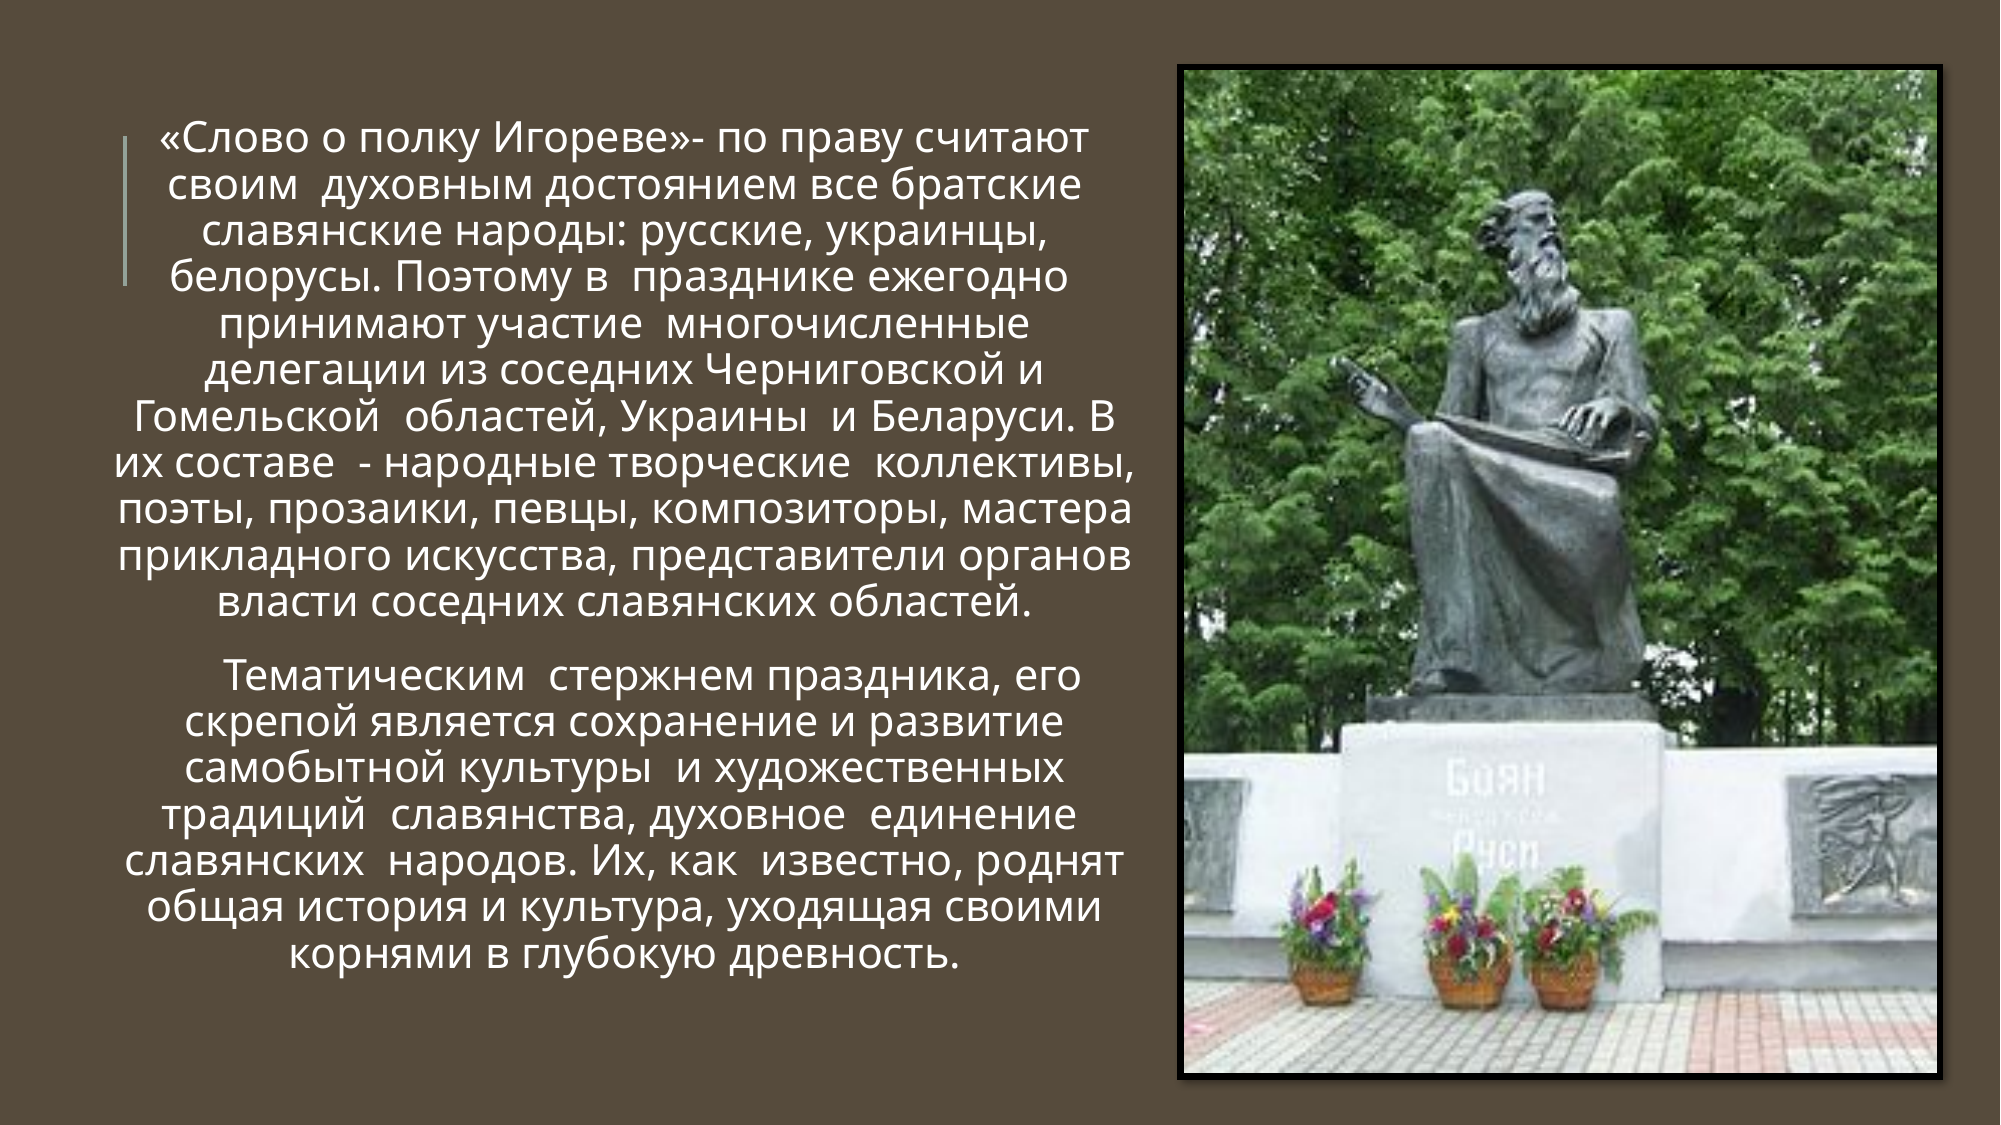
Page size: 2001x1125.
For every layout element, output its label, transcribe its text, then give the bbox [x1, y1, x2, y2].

list «Слово о полку Игореве»- по праву считают своим духовным достоянием все братские славянские народы: русские, украинцы, белорусы. Поэтому в празднике ежегодно принимают участие многочисленные делегации из соседних Черниговской и Гомельской областей, Украины и Беларуси. В их составе - народные творческие коллективы, поэты, прозаики, певцы, композиторы, мастера прикладного искусства, представители органов власти соседних славянских областей. Тематическим стержнем праздника, его скрепой является сохранение и развитие самобытной культуры и художественных традиций славянства, духовное единение славянских народов. Их, как известно, роднят общая история и культура, уходящая своими корнями в глубокую древность. [88, 108, 1149, 1036]
picture [1183, 70, 1937, 1074]
